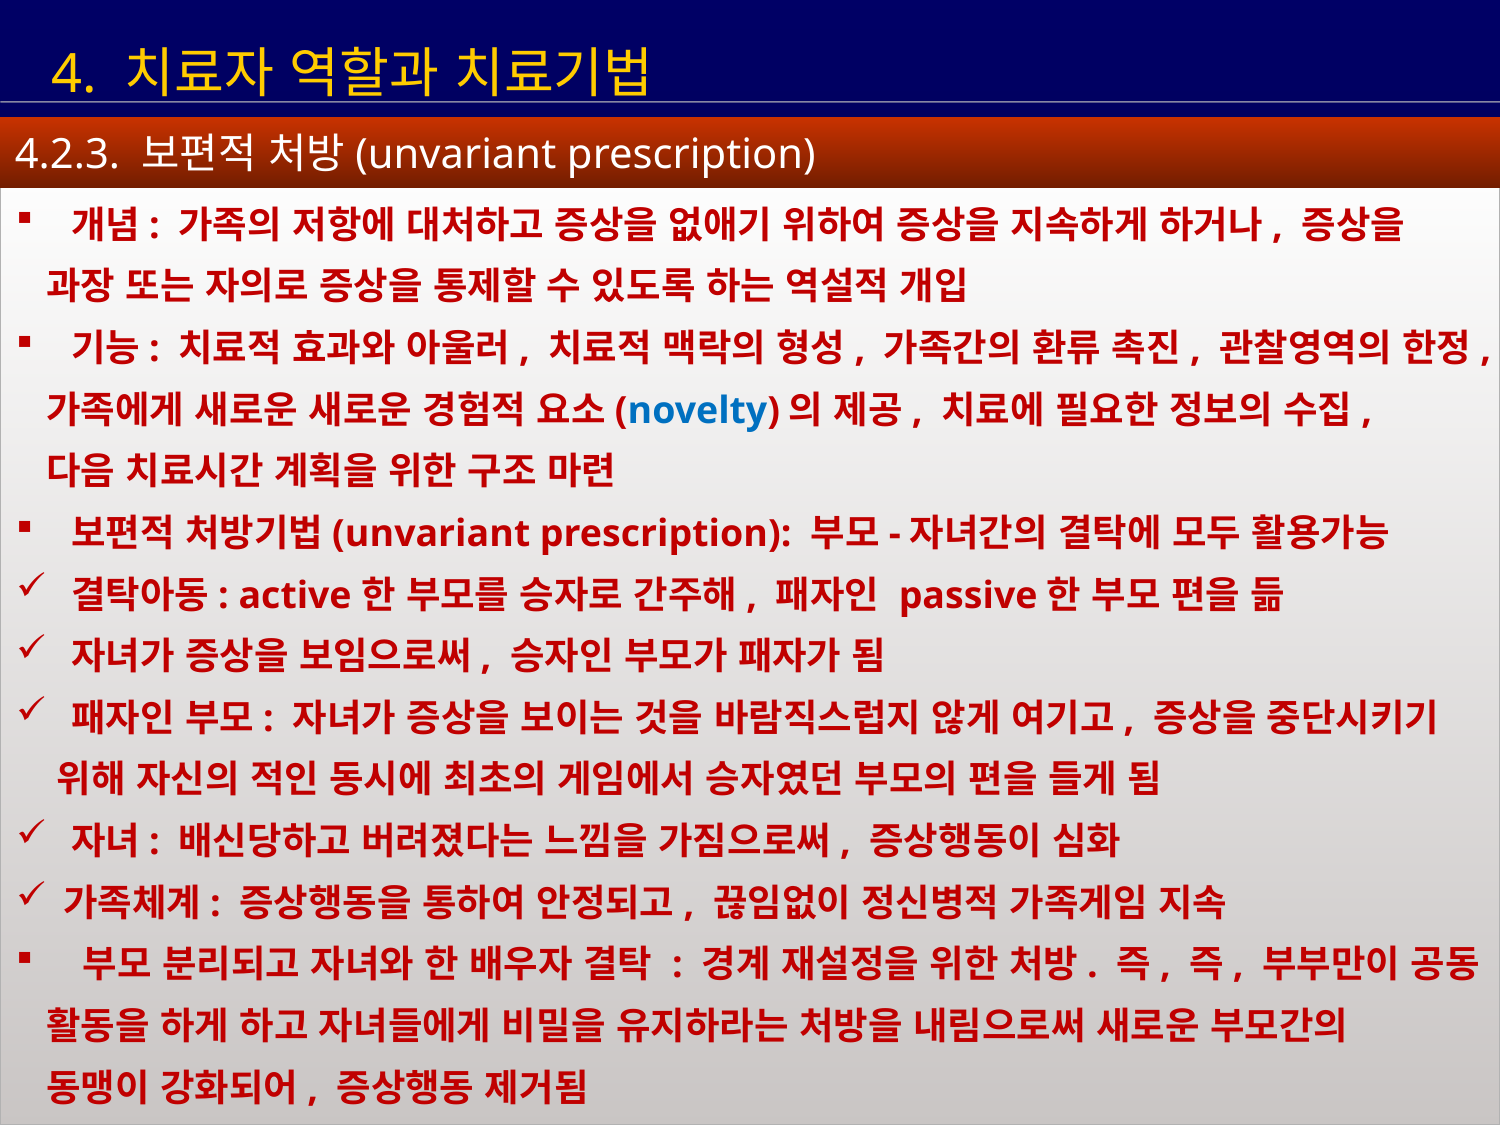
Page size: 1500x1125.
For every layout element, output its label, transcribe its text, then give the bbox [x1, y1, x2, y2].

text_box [0, 116, 1500, 1125]
text_box 4. 치료자 역할과 치료기법 [36, 102, 670, 111]
text_box 4. 치료자 역할과 치료기법 [36, 30, 670, 101]
